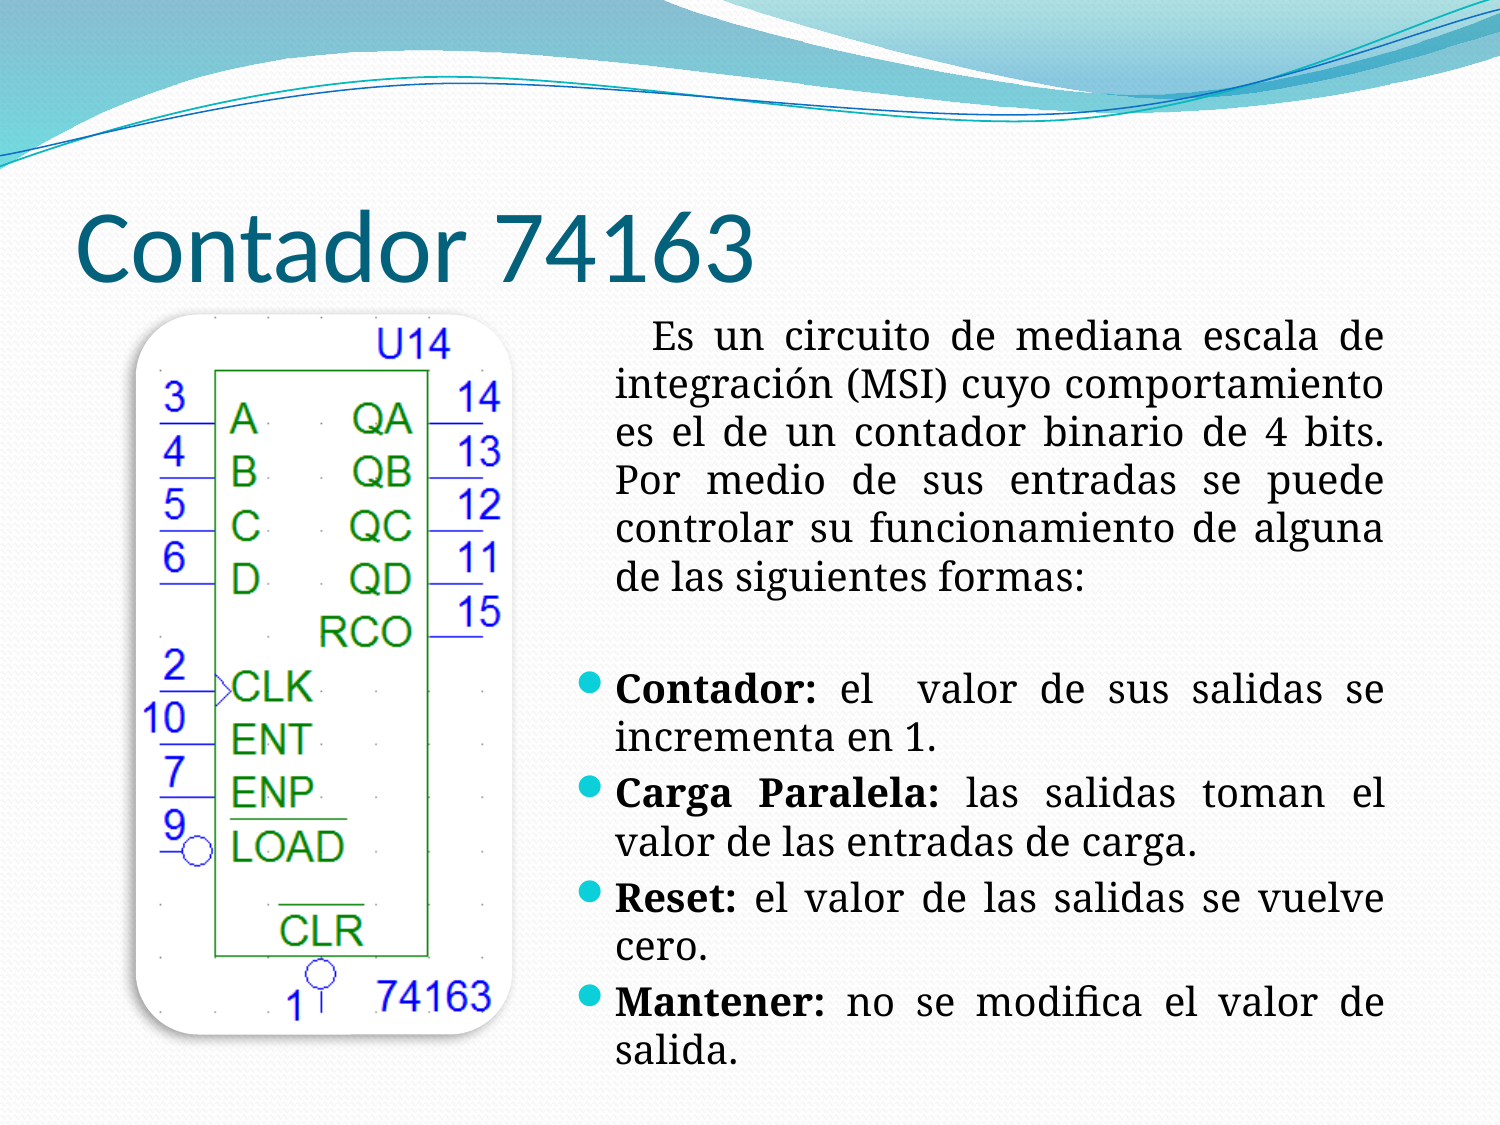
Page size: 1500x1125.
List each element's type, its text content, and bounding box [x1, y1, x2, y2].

text_box Es un circuito de mediana escala de integración (MSI) cuyo comportamiento es el de un contador binario de 4 bits. Por medio de sus entradas se puede controlar su funcionamiento de alguna de las siguientes formas: Contador: el valor de sus salidas se incrementa en 1. Carga Paralela: las salidas toman el valor de las entradas de carga. Reset: el valor de las salidas se vuelve cero. Mantener: no se modifica el valor de salida. [560, 302, 1402, 1083]
title Contador 74163 [75, 115, 1425, 303]
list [135, 314, 513, 1035]
